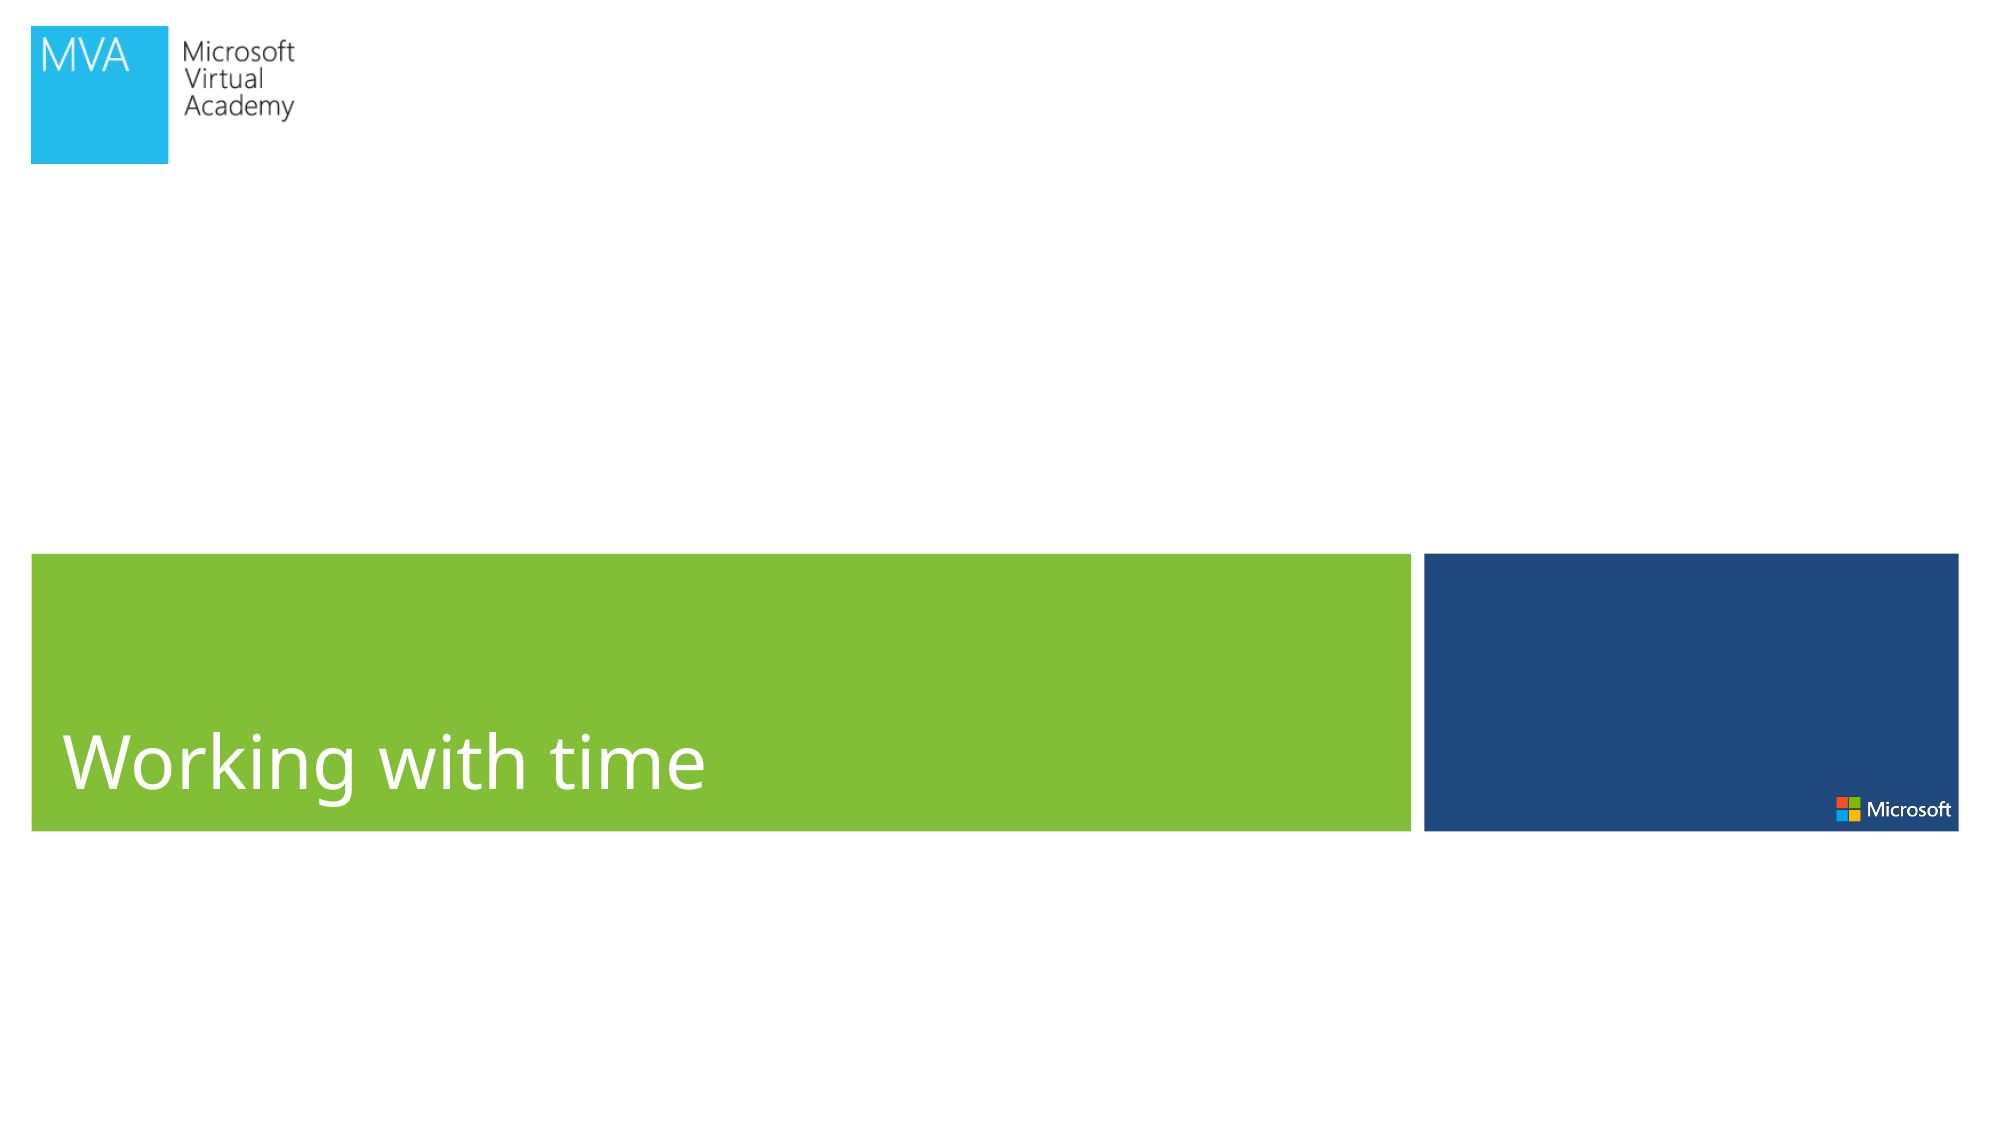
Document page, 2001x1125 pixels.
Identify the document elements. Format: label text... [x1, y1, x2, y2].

picture [1834, 790, 1956, 827]
list Working with time [47, 568, 1396, 813]
picture [31, 26, 374, 164]
